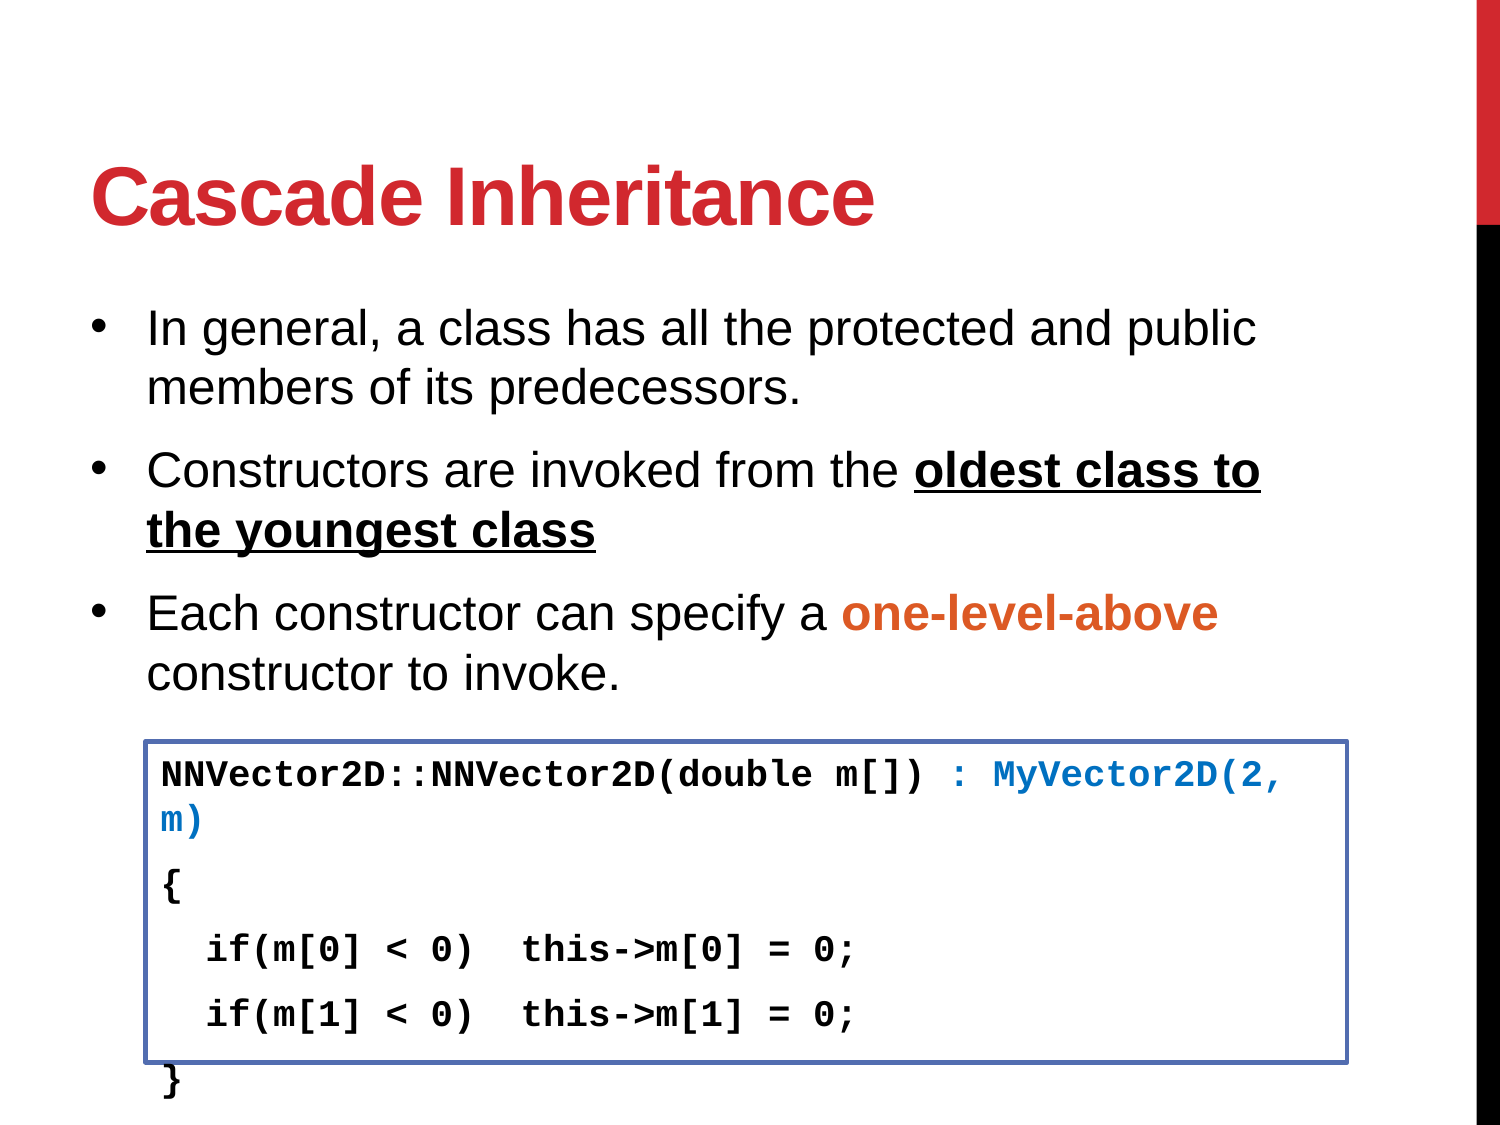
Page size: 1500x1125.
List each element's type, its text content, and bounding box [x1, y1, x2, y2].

text_box NNVector2D::NNVector2D(double m[]) : MyVector2D(2, m) { if(m[0] < 0) this->m[0] = 0; if(m[1] < 0) this->m[1] = 0; } [143, 739, 1349, 1065]
title Cascade Inheritance [75, 25, 1025, 250]
list In general, a class has all the protected and public members of its predecessors. Constructors are invoked from the oldest class to the youngest class Each constructor can specify a one-level-above constructor to invoke. [75, 287, 1325, 1005]
